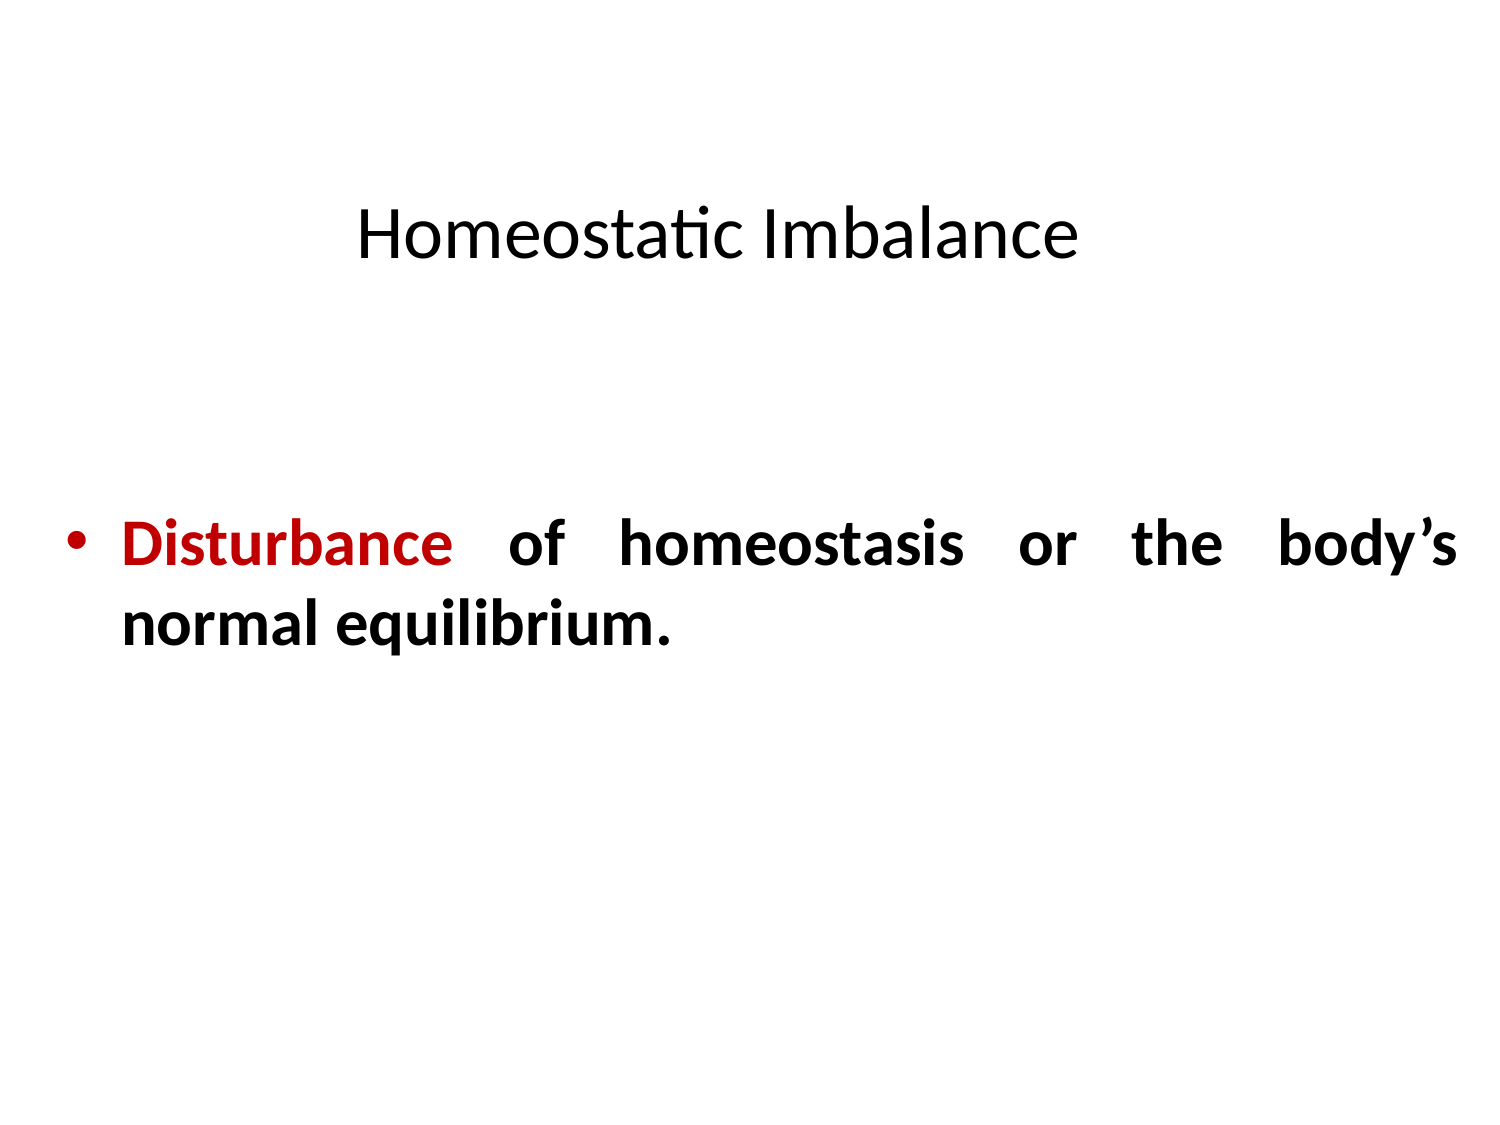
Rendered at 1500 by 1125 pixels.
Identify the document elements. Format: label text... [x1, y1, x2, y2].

list Disturbance of homeostasis or the body’s normal equilibrium. [50, 491, 1475, 734]
title Homeostatic Imbalance [0, 174, 1438, 281]
